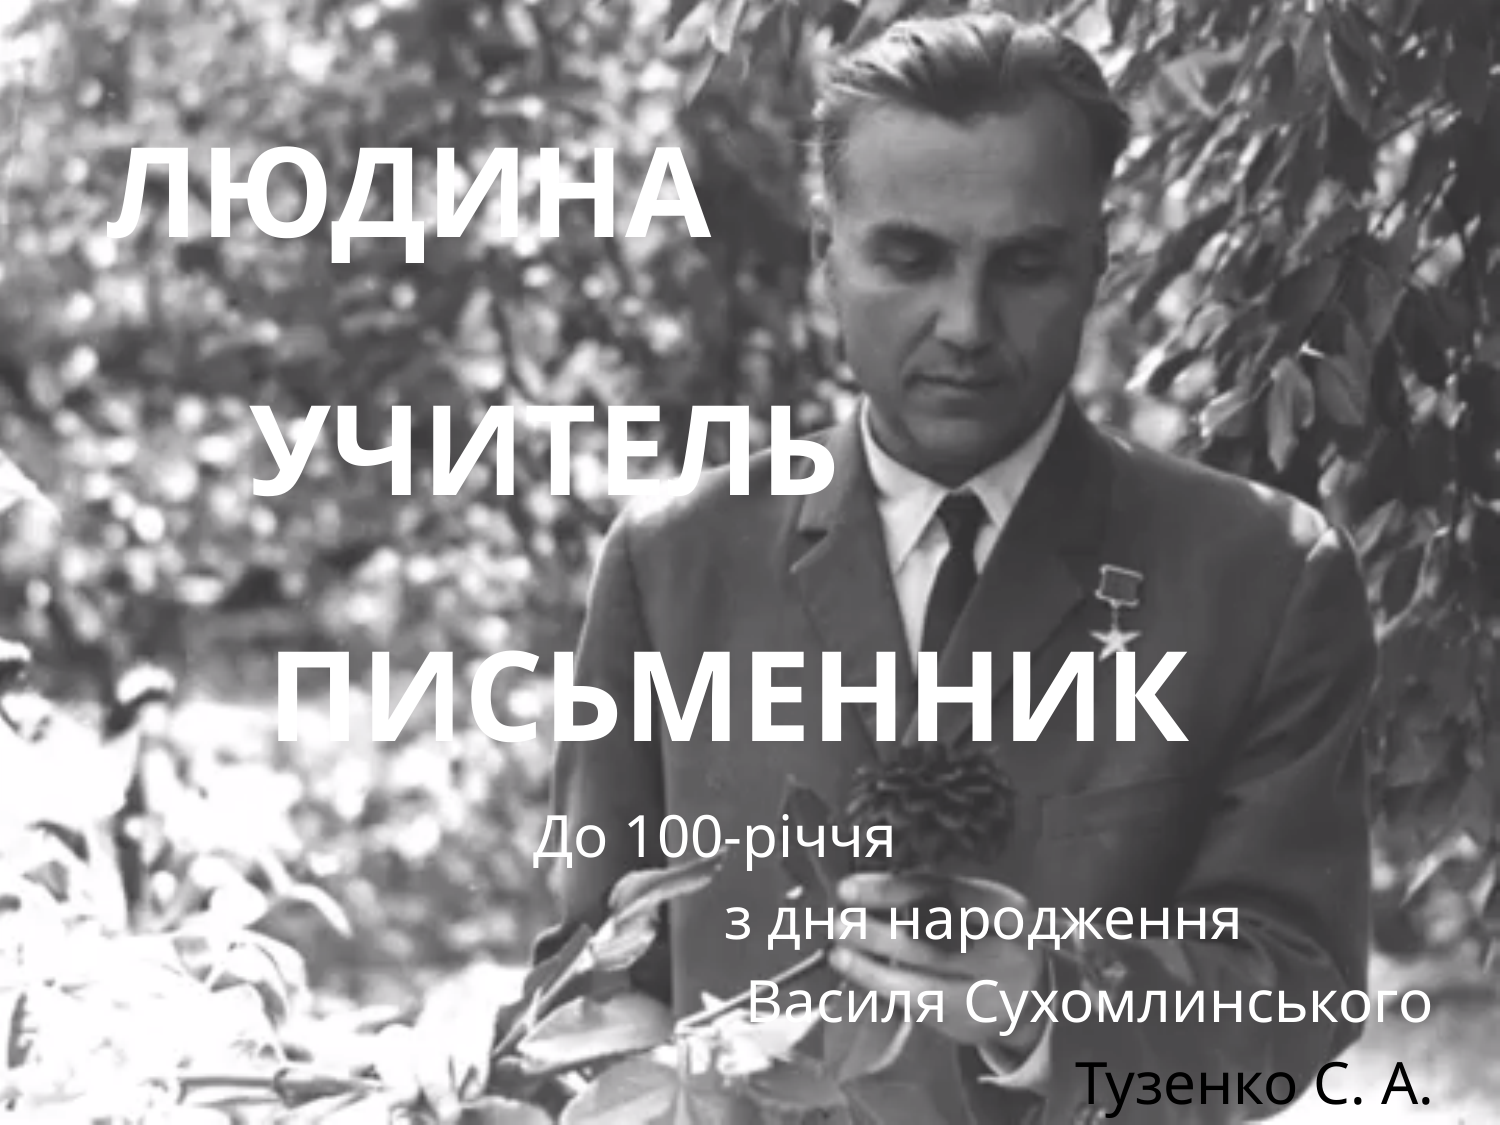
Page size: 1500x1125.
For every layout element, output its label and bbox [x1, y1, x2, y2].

text_box [0, 0, 1500, 1125]
